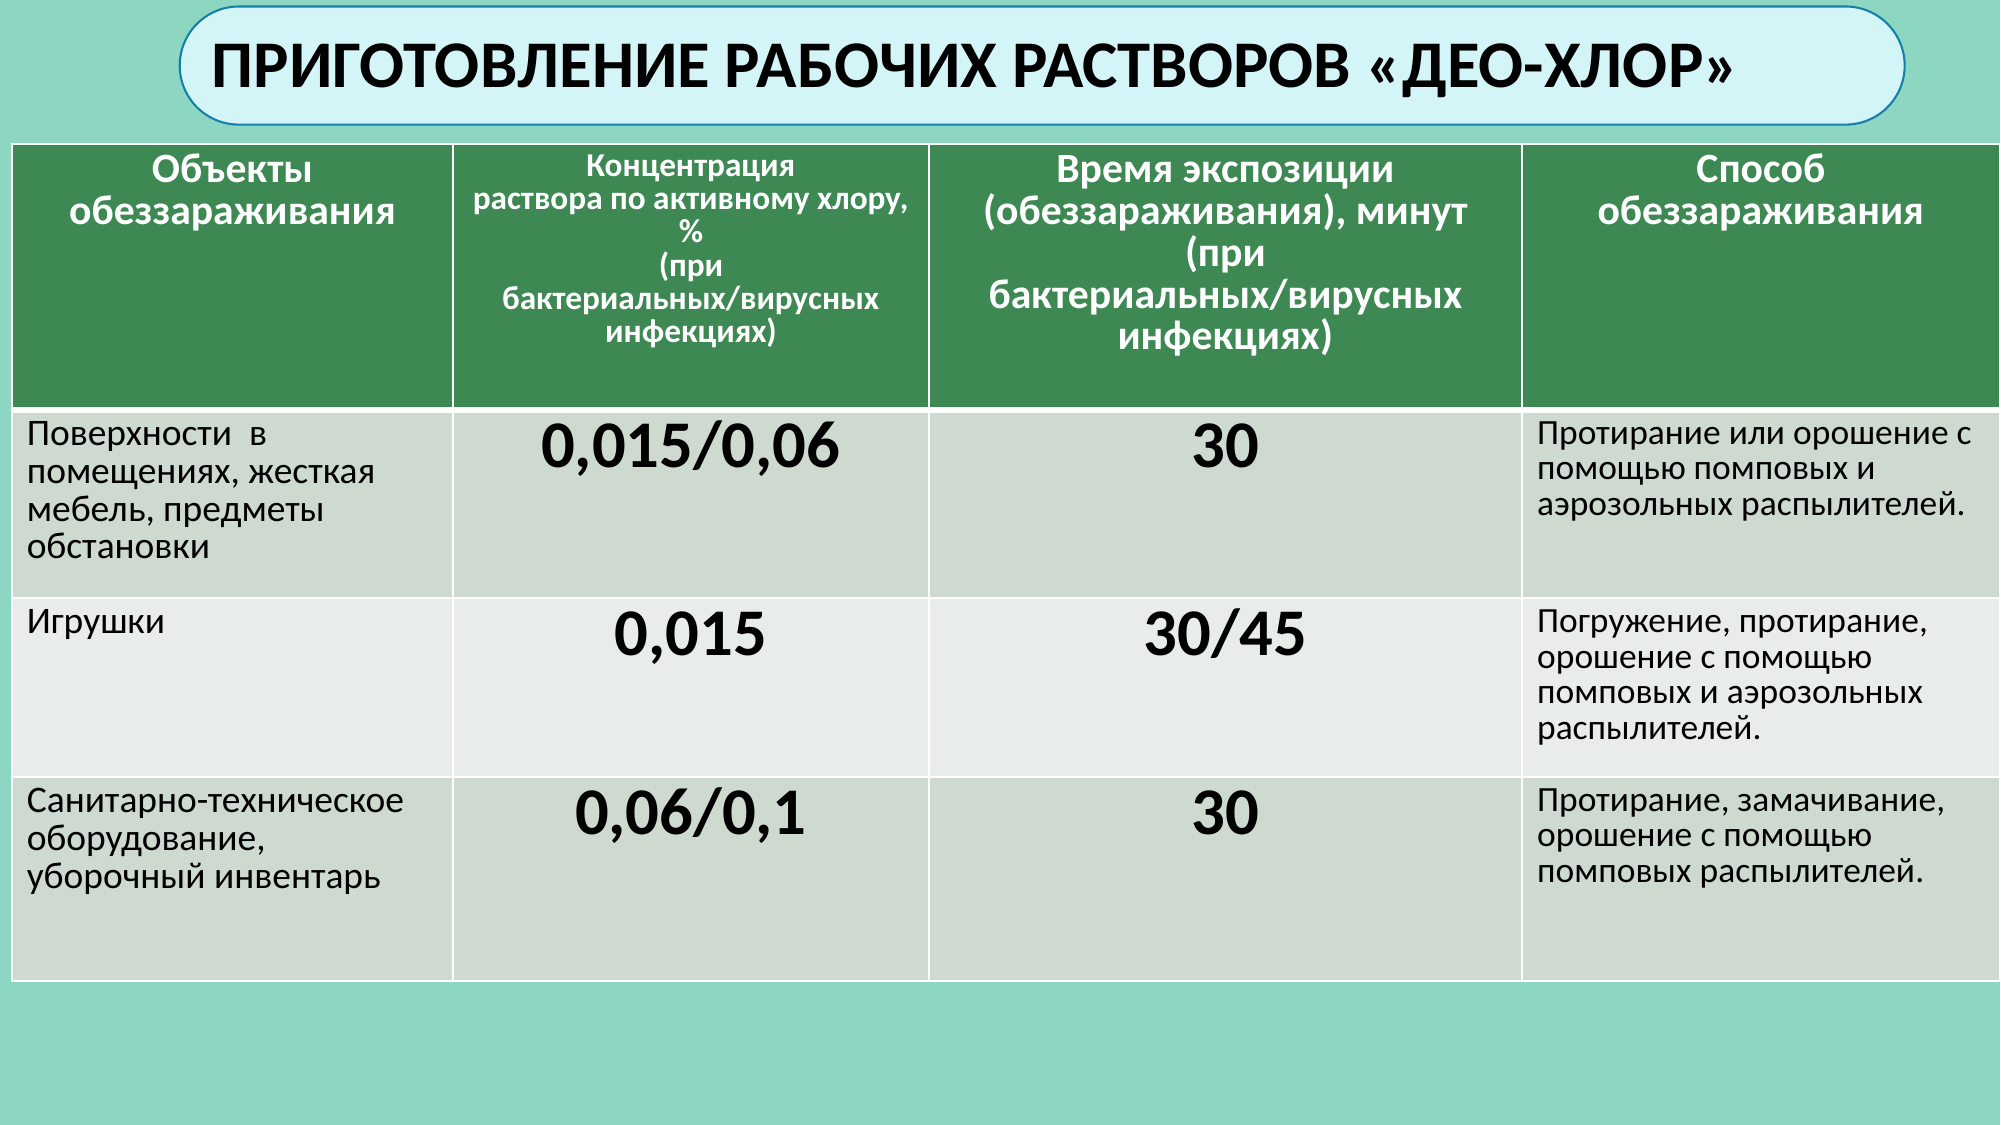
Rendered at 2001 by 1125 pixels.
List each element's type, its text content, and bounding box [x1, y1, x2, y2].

table_cell Протирание, замачивание, орошение с помощью помповых распылителей. [1523, 778, 1999, 980]
table_header Время экспозиции (обеззараживания), минут (при бактериальных/вирусных инфекциях) [930, 145, 1521, 407]
table_cell Протирание или орошение с помощью помповых и аэрозольных распылителей. [1523, 413, 1999, 597]
table_cell 30/45 [930, 599, 1521, 776]
table_header Концентрация раствора по активному хлору, % (при бактериальных/вирусных инфекциях) [454, 145, 928, 407]
table_cell 0,015/0,06 [454, 413, 928, 597]
table_cell Санитарно-техническое оборудование, уборочный инвентарь [13, 778, 452, 980]
table_header Объекты обеззараживания [13, 145, 452, 407]
table_cell Игрушки [13, 599, 452, 776]
table_cell 30 [930, 778, 1521, 980]
table_cell 0,06/0,1 [454, 778, 928, 980]
table_cell Поверхности в помещениях, жесткая мебель, предметы обстановки [13, 413, 452, 597]
table_cell 0,015 [454, 599, 928, 776]
table_header Способ обеззараживания [1523, 145, 1999, 407]
table_cell 30 [930, 413, 1521, 597]
table_cell Погружение, протирание, орошение с помощью помповых и аэрозольных распылителей. [1523, 599, 1999, 776]
text_box ПРИГОТОВЛЕНИЕ РАБОЧИХ РАСТВОРОВ «ДЕО-ХЛОР» [178, 5, 1906, 126]
